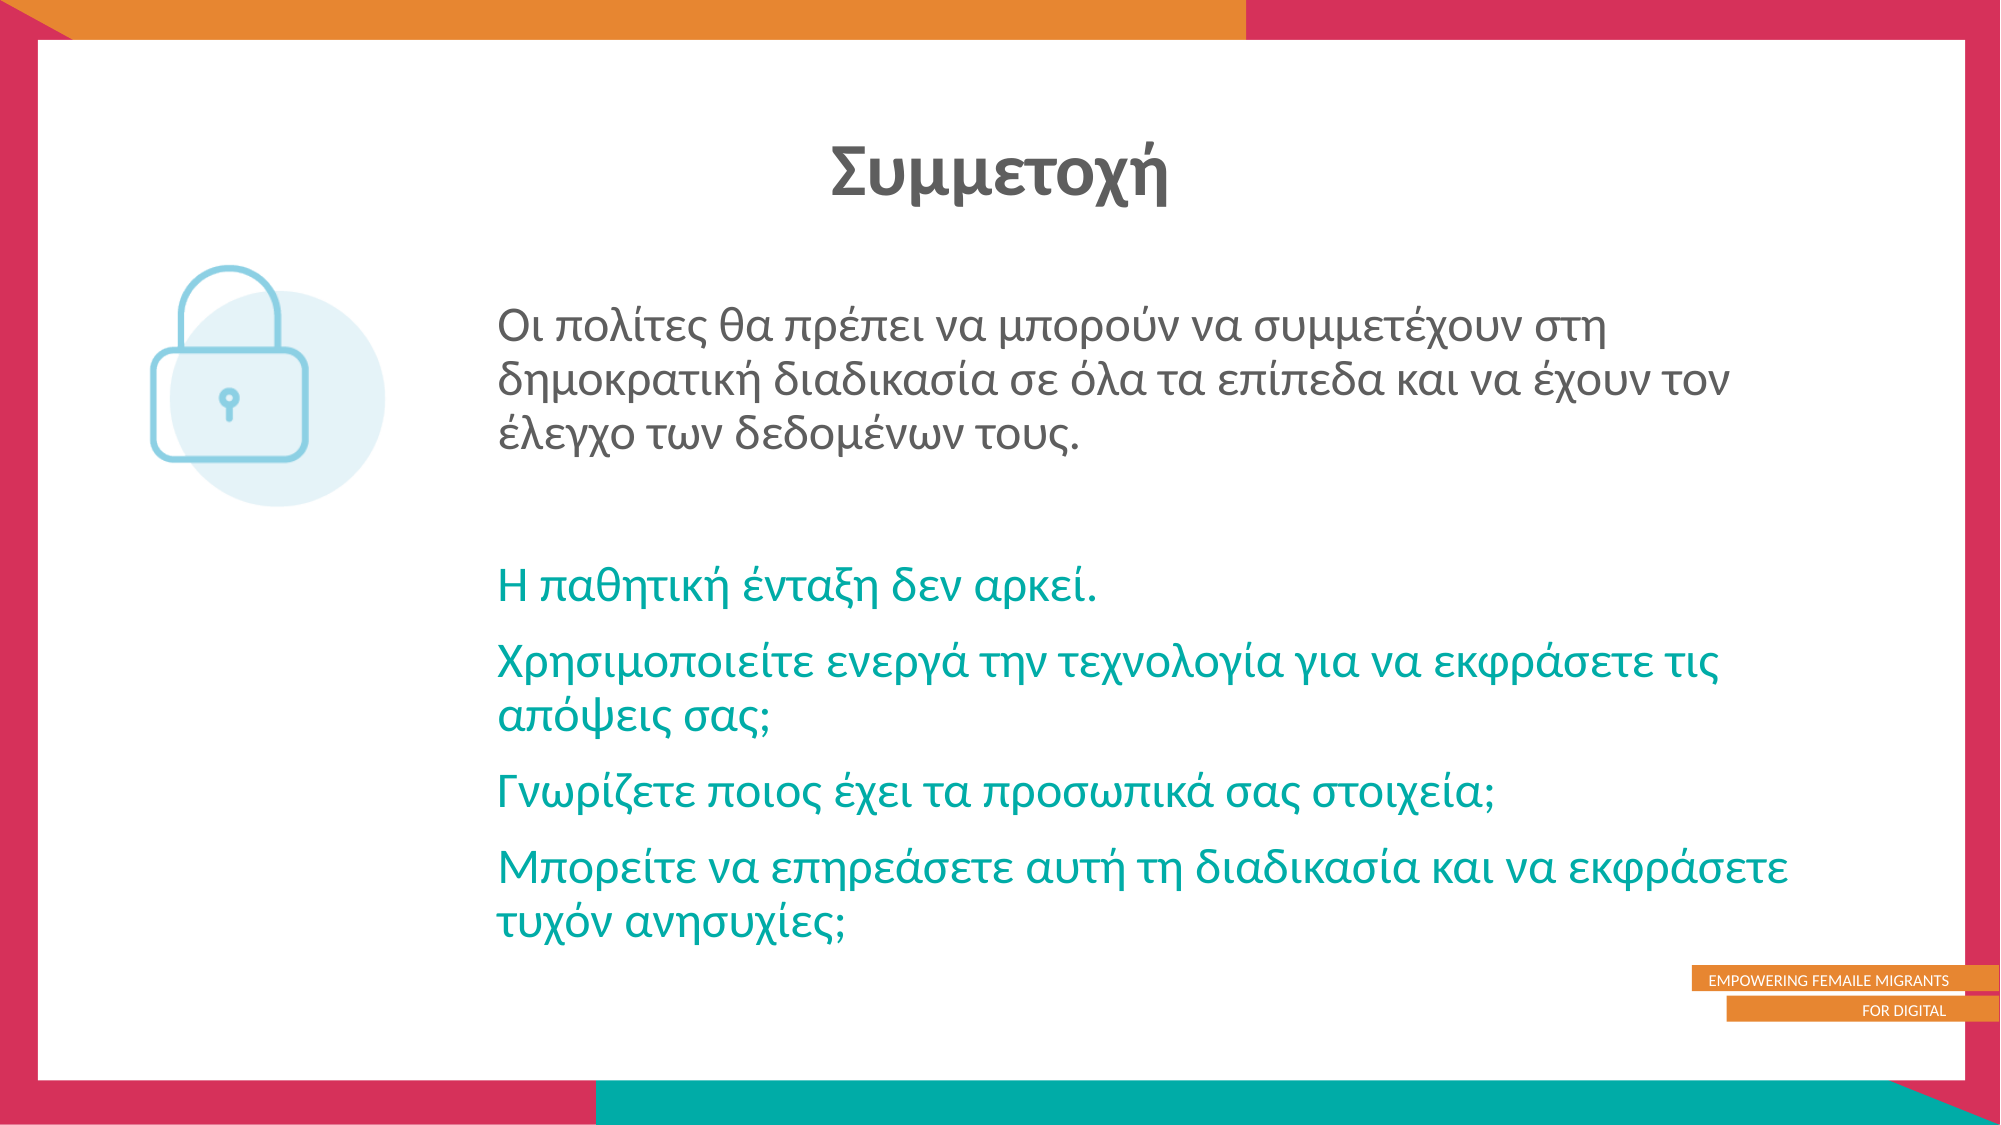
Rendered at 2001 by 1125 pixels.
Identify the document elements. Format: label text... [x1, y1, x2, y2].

text_box Οι πολίτες θα πρέπει να μπορούν να συμμετέχουν στη δημοκρατική διαδικασία σε όλα τα επίπεδα και να έχουν τον έλεγχο των δεδομένων τους. Η παθητική ένταξη δεν αρκεί. Χρησιμοποιείτε ενεργά την τεχνολογία για να εκφράσετε τις απόψεις σας; Γνωρίζετε ποιος έχει τα προσωπικά σας στοιχεία; Μπορείτε να επηρεάσετε αυτή τη διαδικασία και να εκφράσετε τυχόν ανησυχίες; [482, 291, 1833, 872]
picture [70, 192, 437, 560]
text_box Συμμετοχή [84, 123, 1918, 262]
